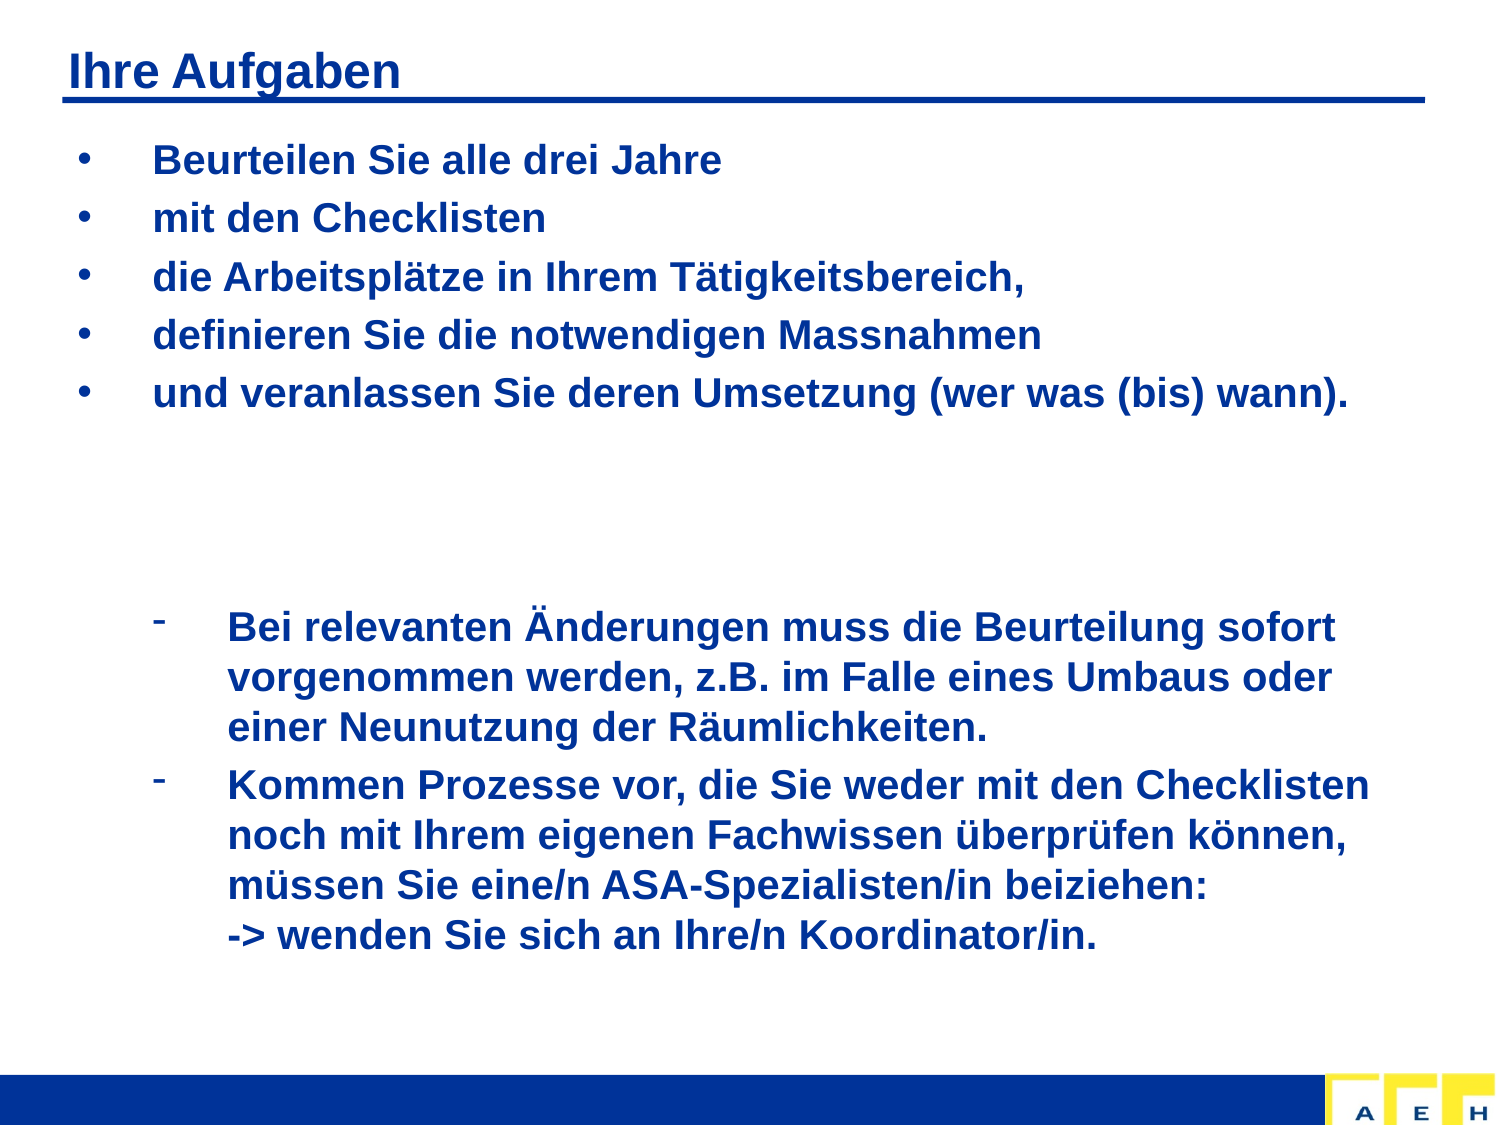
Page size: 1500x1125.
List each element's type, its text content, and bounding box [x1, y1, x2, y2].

title Ihre Aufgaben [52, 37, 1429, 101]
list Beurteilen Sie alle drei Jahre mit den Checklisten die Arbeitsplätze in Ihrem Tätigkeitsbereich, definieren Sie die notwendigen Massnahmen und veranlassen Sie deren Umsetzung (wer was (bis) wann). Bei relevanten Änderungen muss die Beurteilung sofort vorgenommen werden, z.B. im Falle eines Umbaus oder einer Neunutzung der Räumlichkeiten. Kommen Prozesse vor, die Sie weder mit den Checklisten noch mit Ihrem eigenen Fachwissen überprüfen können, müssen Sie eine/n ASA-Spezialisten/in beiziehen: -> wenden Sie sich an Ihre/n Koordinator/in. [62, 125, 1426, 1001]
picture [1325, 1073, 1497, 1125]
